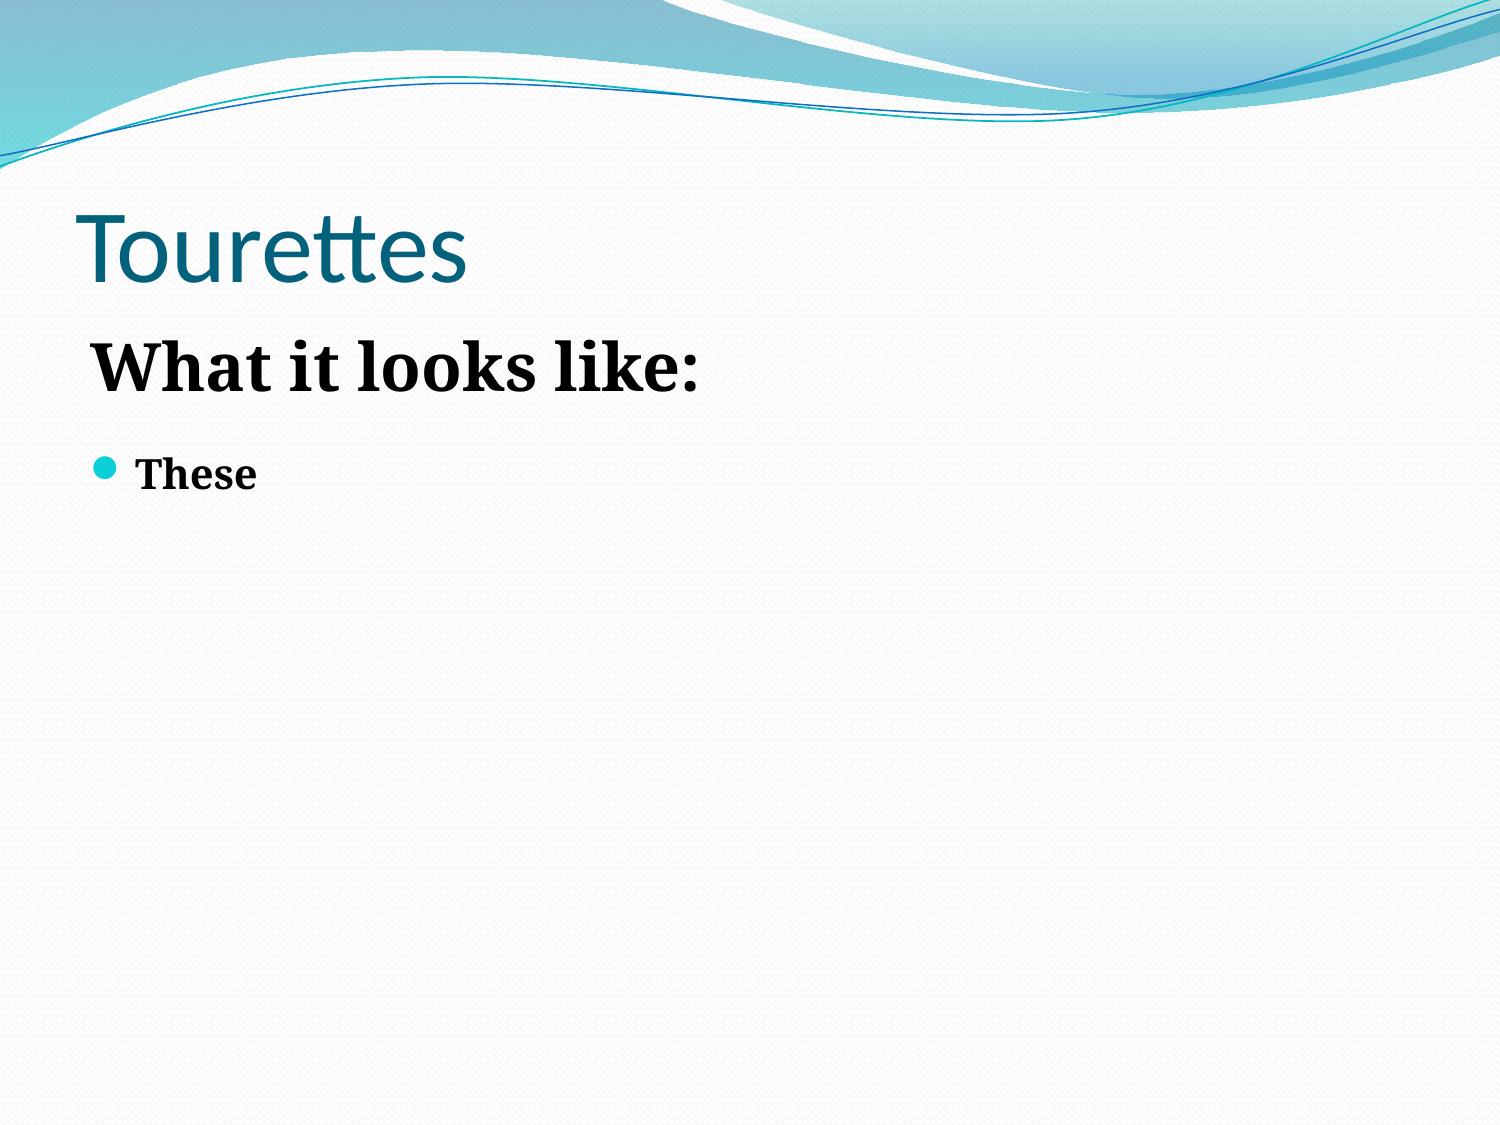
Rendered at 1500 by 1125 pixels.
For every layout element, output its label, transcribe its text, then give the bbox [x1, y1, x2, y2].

title Tourettes [74, 115, 1426, 304]
list What it looks like: These [74, 317, 1426, 1038]
